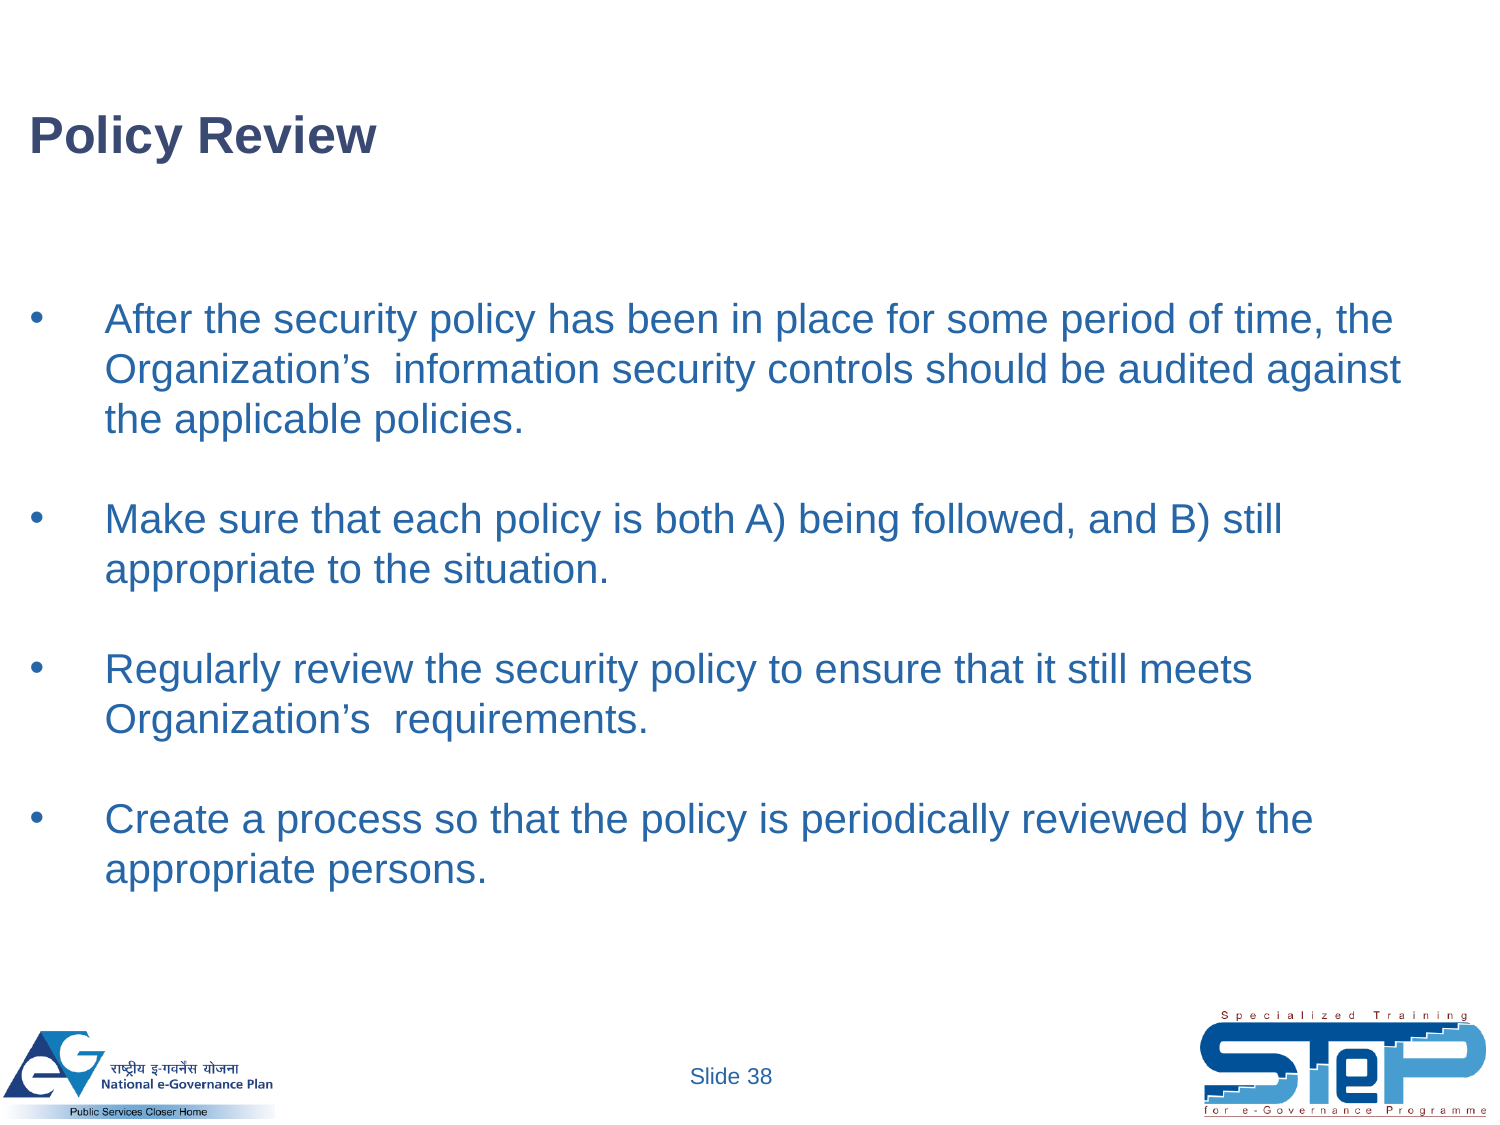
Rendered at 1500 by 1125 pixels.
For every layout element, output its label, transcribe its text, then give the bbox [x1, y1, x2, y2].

list After the security policy has been in place for some period of time, the Organization’s information security controls should be audited against the applicable policies. Make sure that each policy is both A) being followed, and B) still appropriate to the situation. Regularly review the security policy to ensure that it still meets Organization’s requirements. Create a process so that the policy is periodically reviewed by the appropriate persons. [29, 291, 1470, 1001]
title Policy Review [29, 101, 1470, 226]
picture [1200, 1011, 1486, 1117]
picture [2, 1031, 275, 1119]
